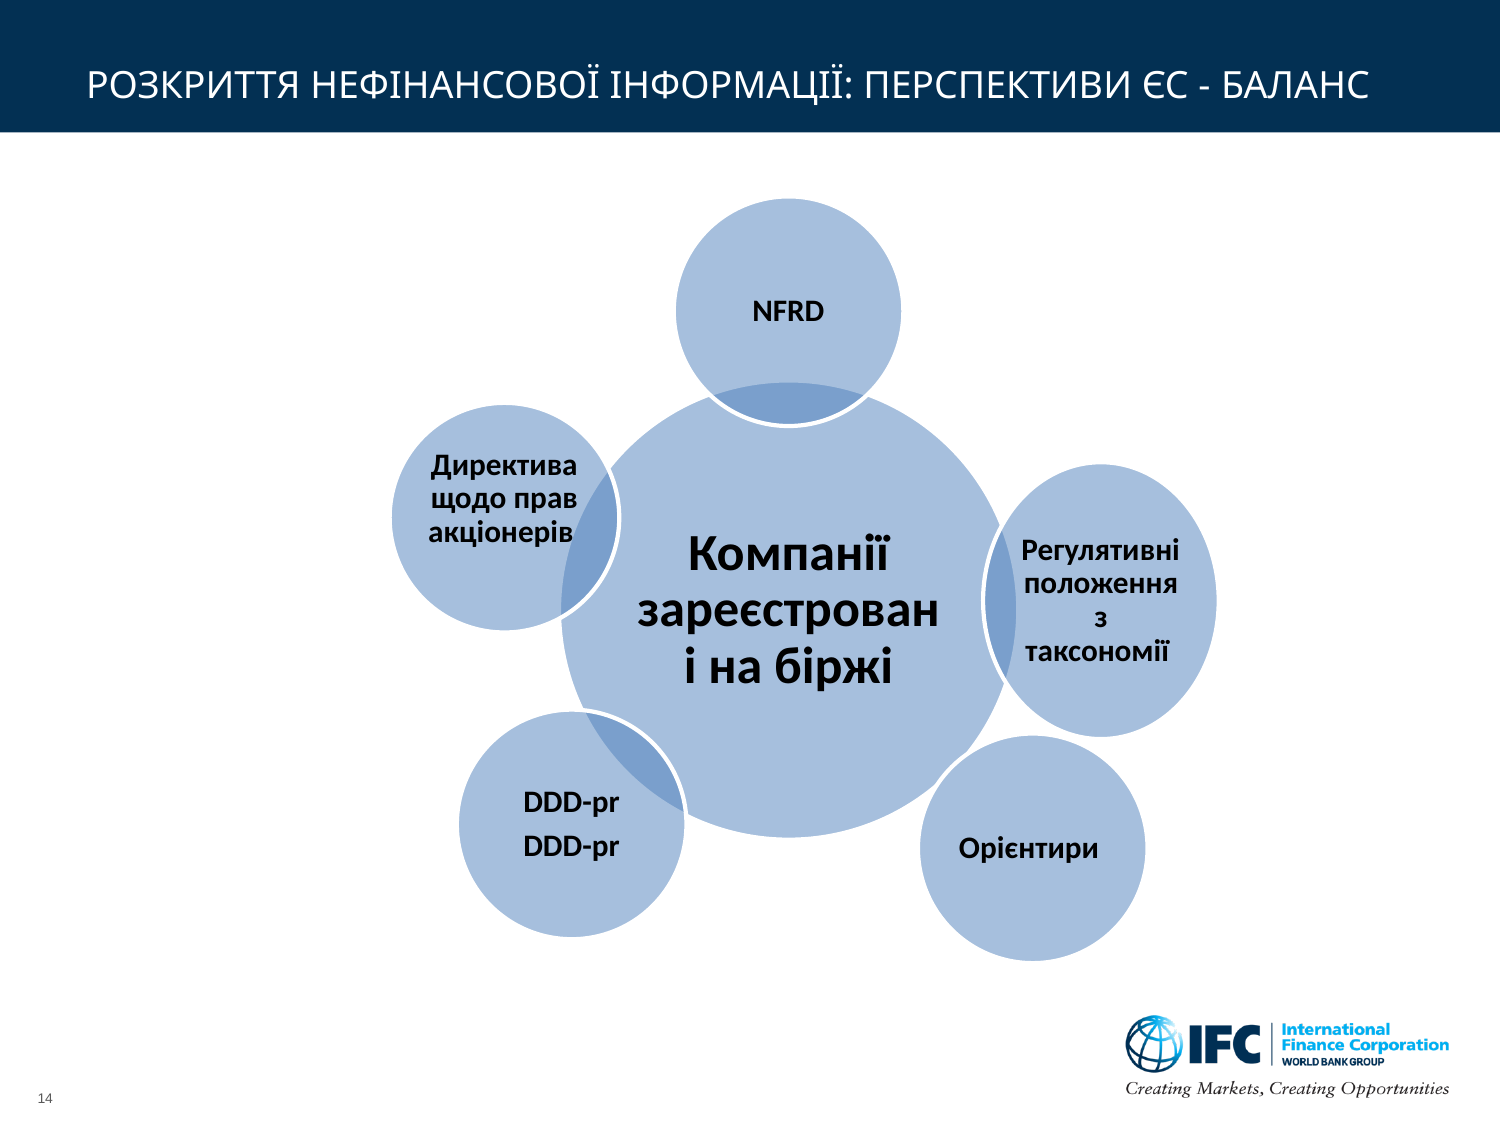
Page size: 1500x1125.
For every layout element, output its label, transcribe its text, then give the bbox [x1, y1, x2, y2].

picture [1143, 1026, 1152, 1033]
title РОЗКРИТТЯ НЕФІНАНСОВОЇ ІНФОРМАЦІЇ: Перспективи ЄС - БАЛАНС [85, 49, 1418, 119]
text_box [124, 182, 1456, 981]
slide_number 14 [0, 1068, 91, 1125]
picture [1125, 1015, 1449, 1098]
